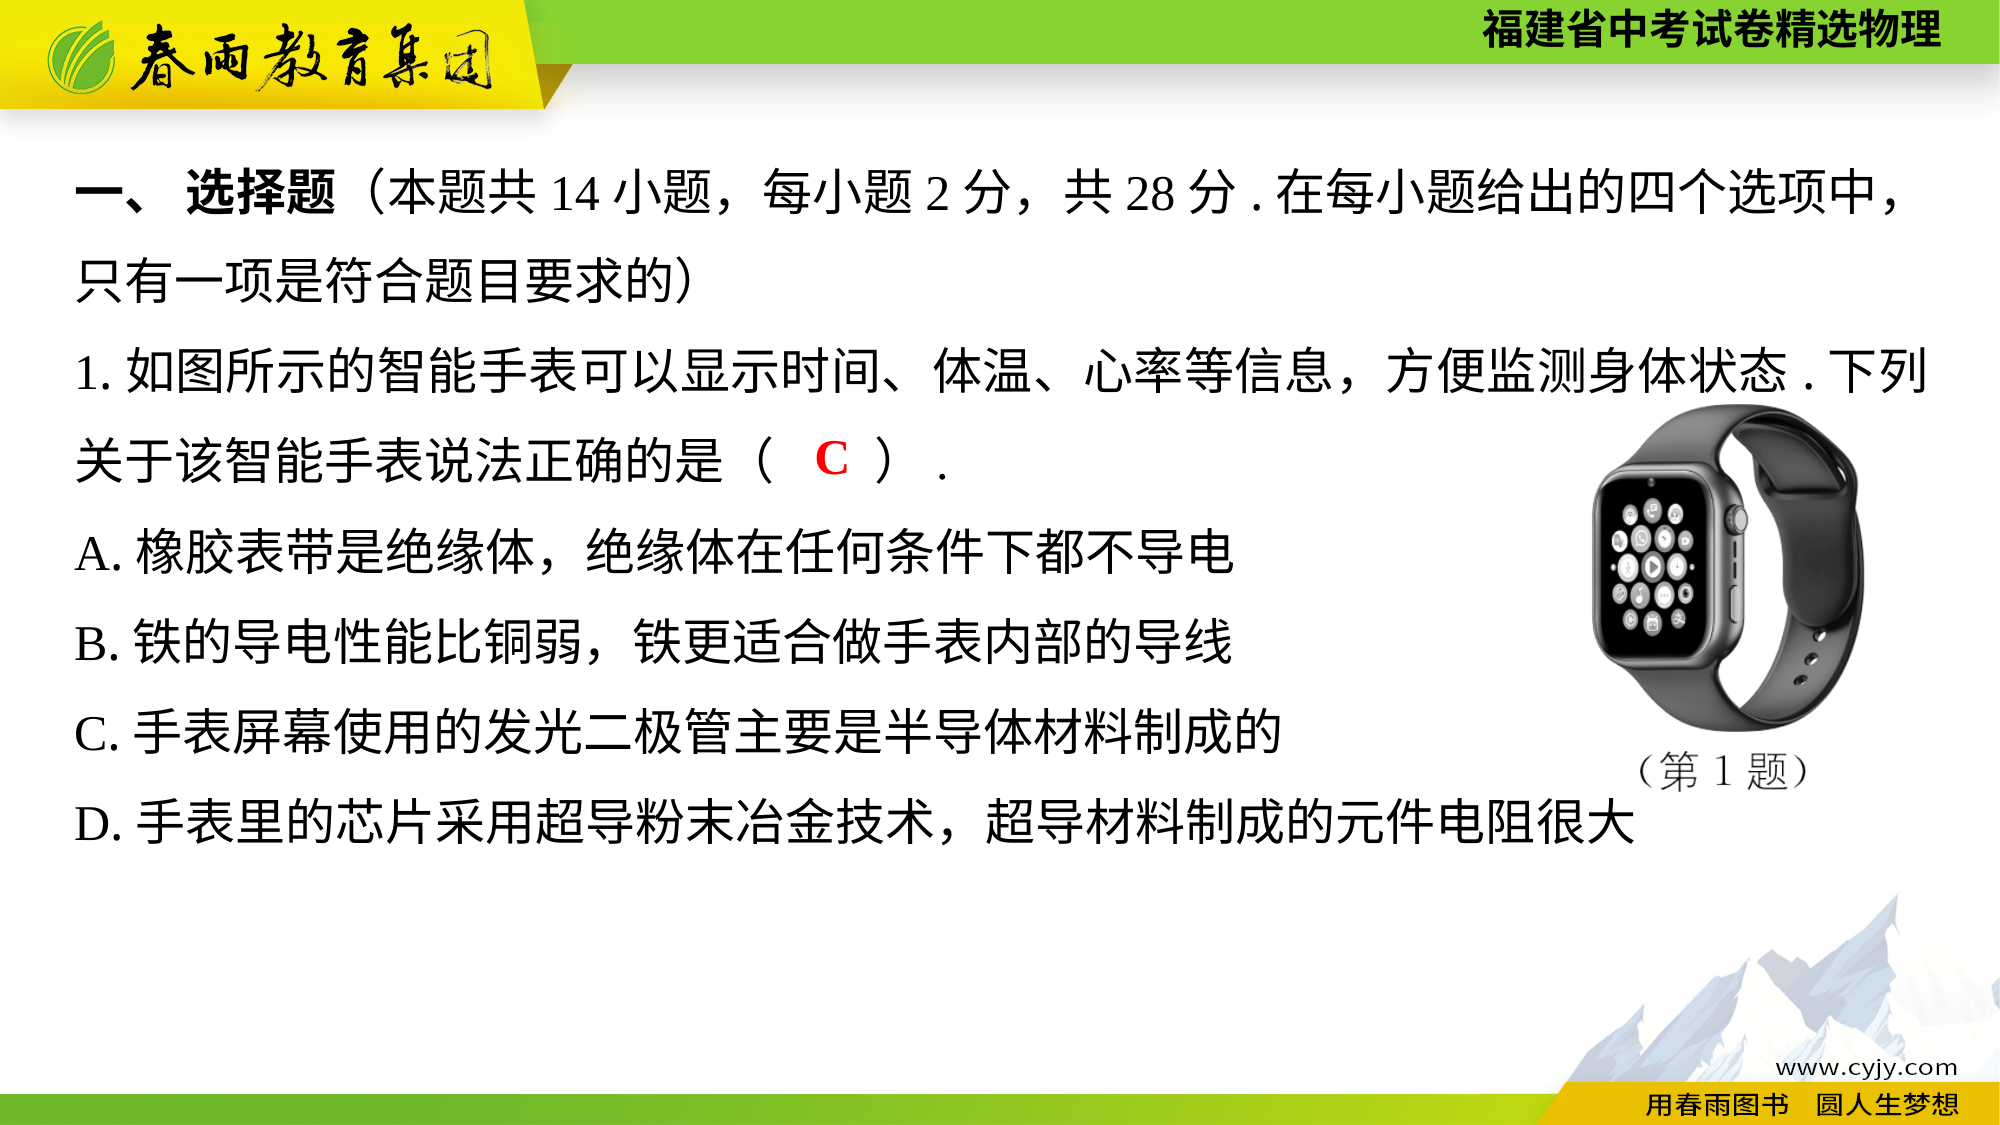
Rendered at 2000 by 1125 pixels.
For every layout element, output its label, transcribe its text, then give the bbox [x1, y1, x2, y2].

text_box C [799, 417, 866, 493]
list 一、 选择题（本题共14小题，每小题2分，共28分.在每小题给出的四个选项中，只有一项是符合题目要求的） 1.如图所示的智能手表可以显示时间、体温、心率等信息，方便监测身体状态.下列关于该智能手表说法正确的是（ ）. A.橡胶表带是绝缘体，绝缘体在任何条件下都不导电 B.铁的导电性能比铜弱，铁更适合做手表内部的导线 C.手表屏幕使用的发光二极管主要是半导体材料制成的 D.手表里的芯片采用超导粉末冶金技术，超导材料制成的元件电阻很大 [59, 122, 1944, 865]
picture [0, 0, 2000, 1125]
